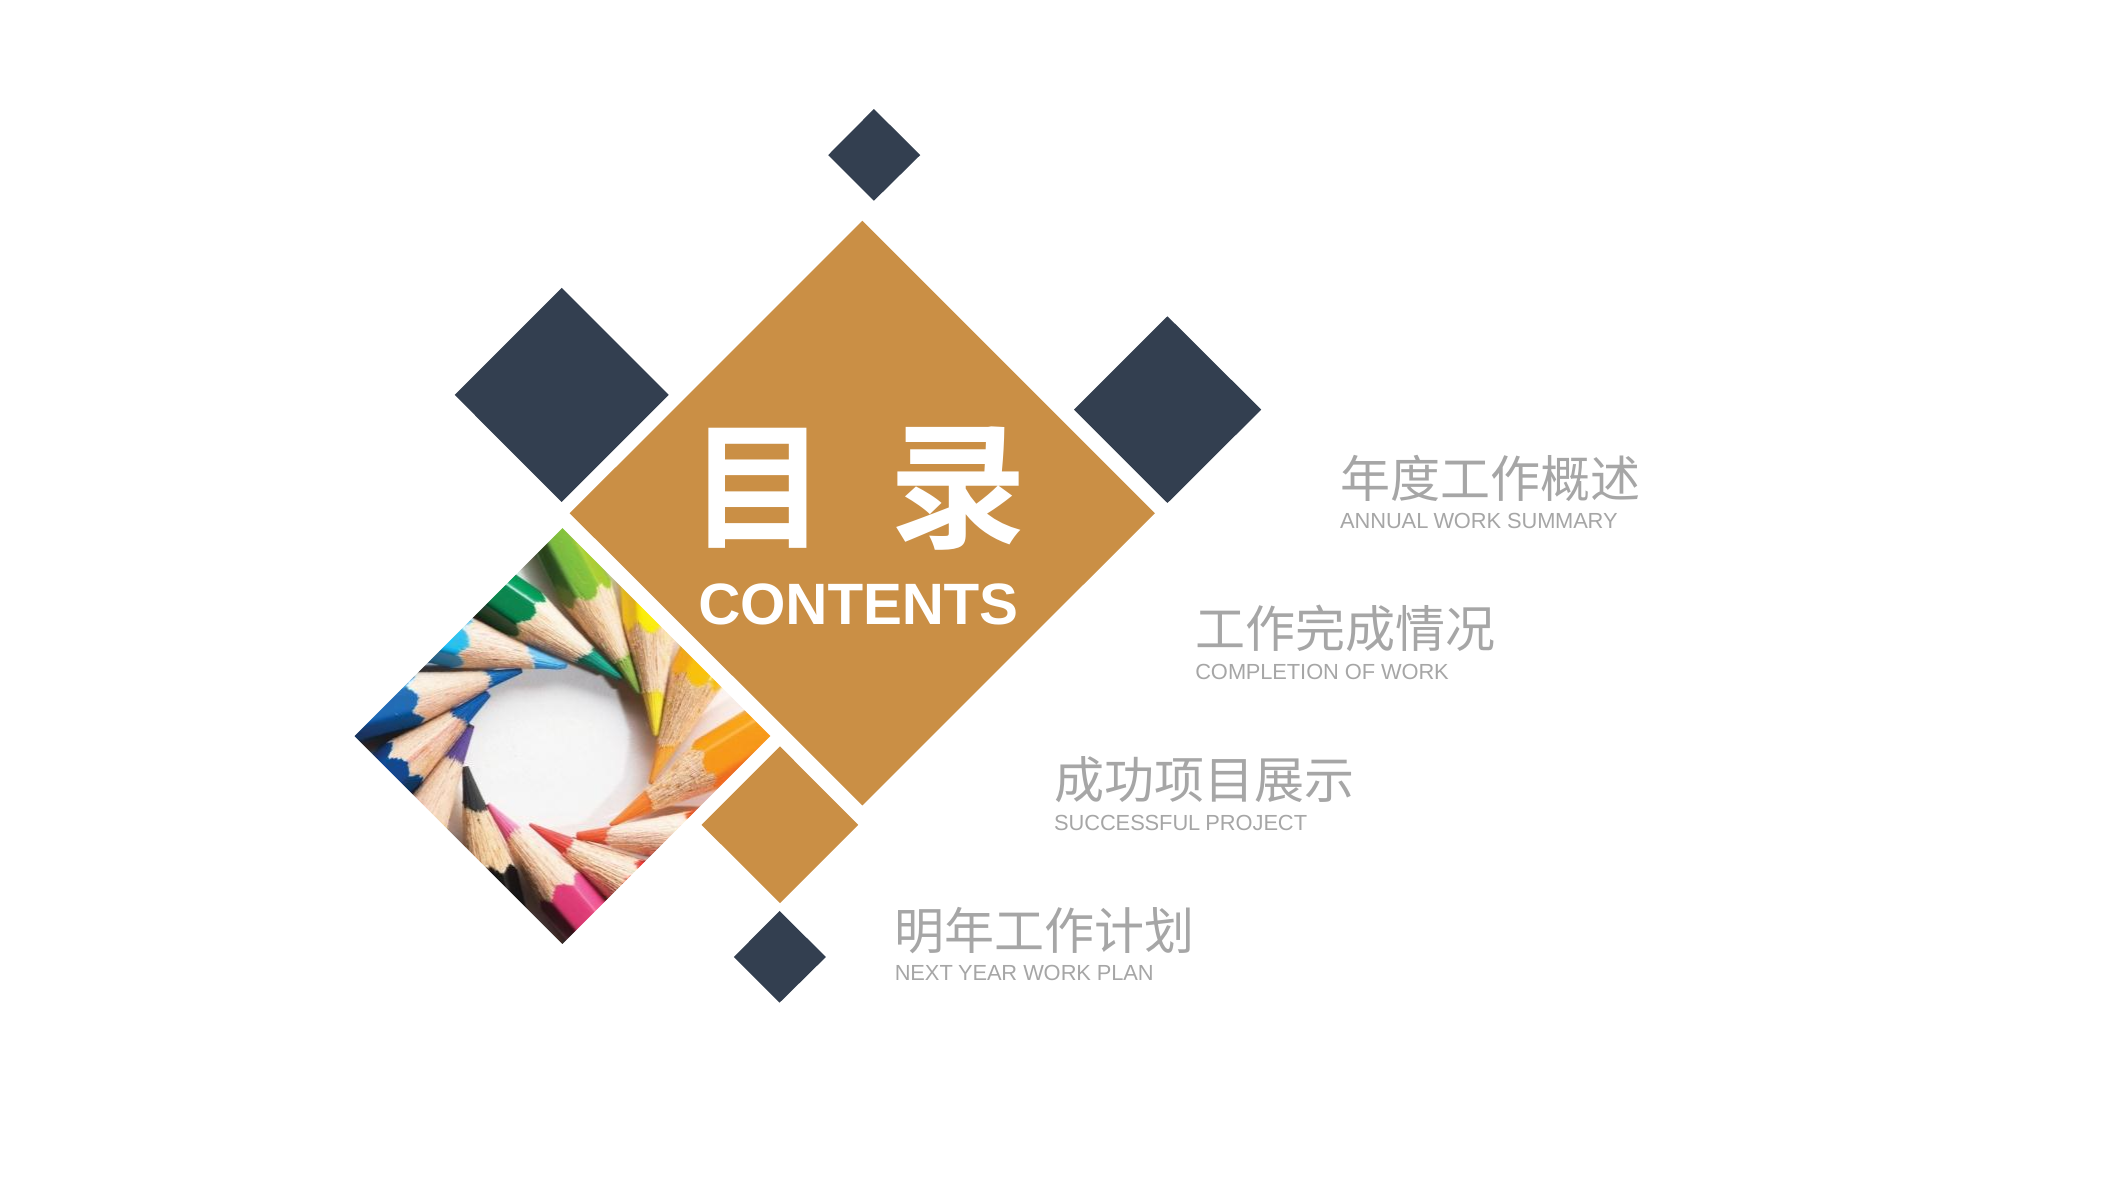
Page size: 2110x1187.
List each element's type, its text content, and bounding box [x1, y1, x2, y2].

text_box 明年工作计划 NEXT YEAR WORK PLAN [894, 899, 1289, 986]
text_box 目 录 [622, 400, 1094, 566]
text_box [701, 746, 859, 904]
text_box CONTENTS [624, 566, 1092, 637]
text_box [454, 287, 669, 502]
text_box [733, 910, 826, 1003]
text_box 工作完成情况 COMPLETION OF WORK [1195, 597, 1575, 685]
text_box [569, 461, 624, 568]
text_box [683, 220, 1042, 400]
text_box [1083, 316, 1262, 503]
text_box [693, 637, 1031, 806]
text_box 年度工作概述 ANNUAL WORK SUMMARY [1340, 447, 1720, 534]
text_box [354, 528, 771, 945]
text_box 成功项目展示 SUCCESSFUL PROJECT [1054, 748, 1430, 835]
text_box [828, 109, 921, 201]
text_box [1092, 452, 1155, 577]
